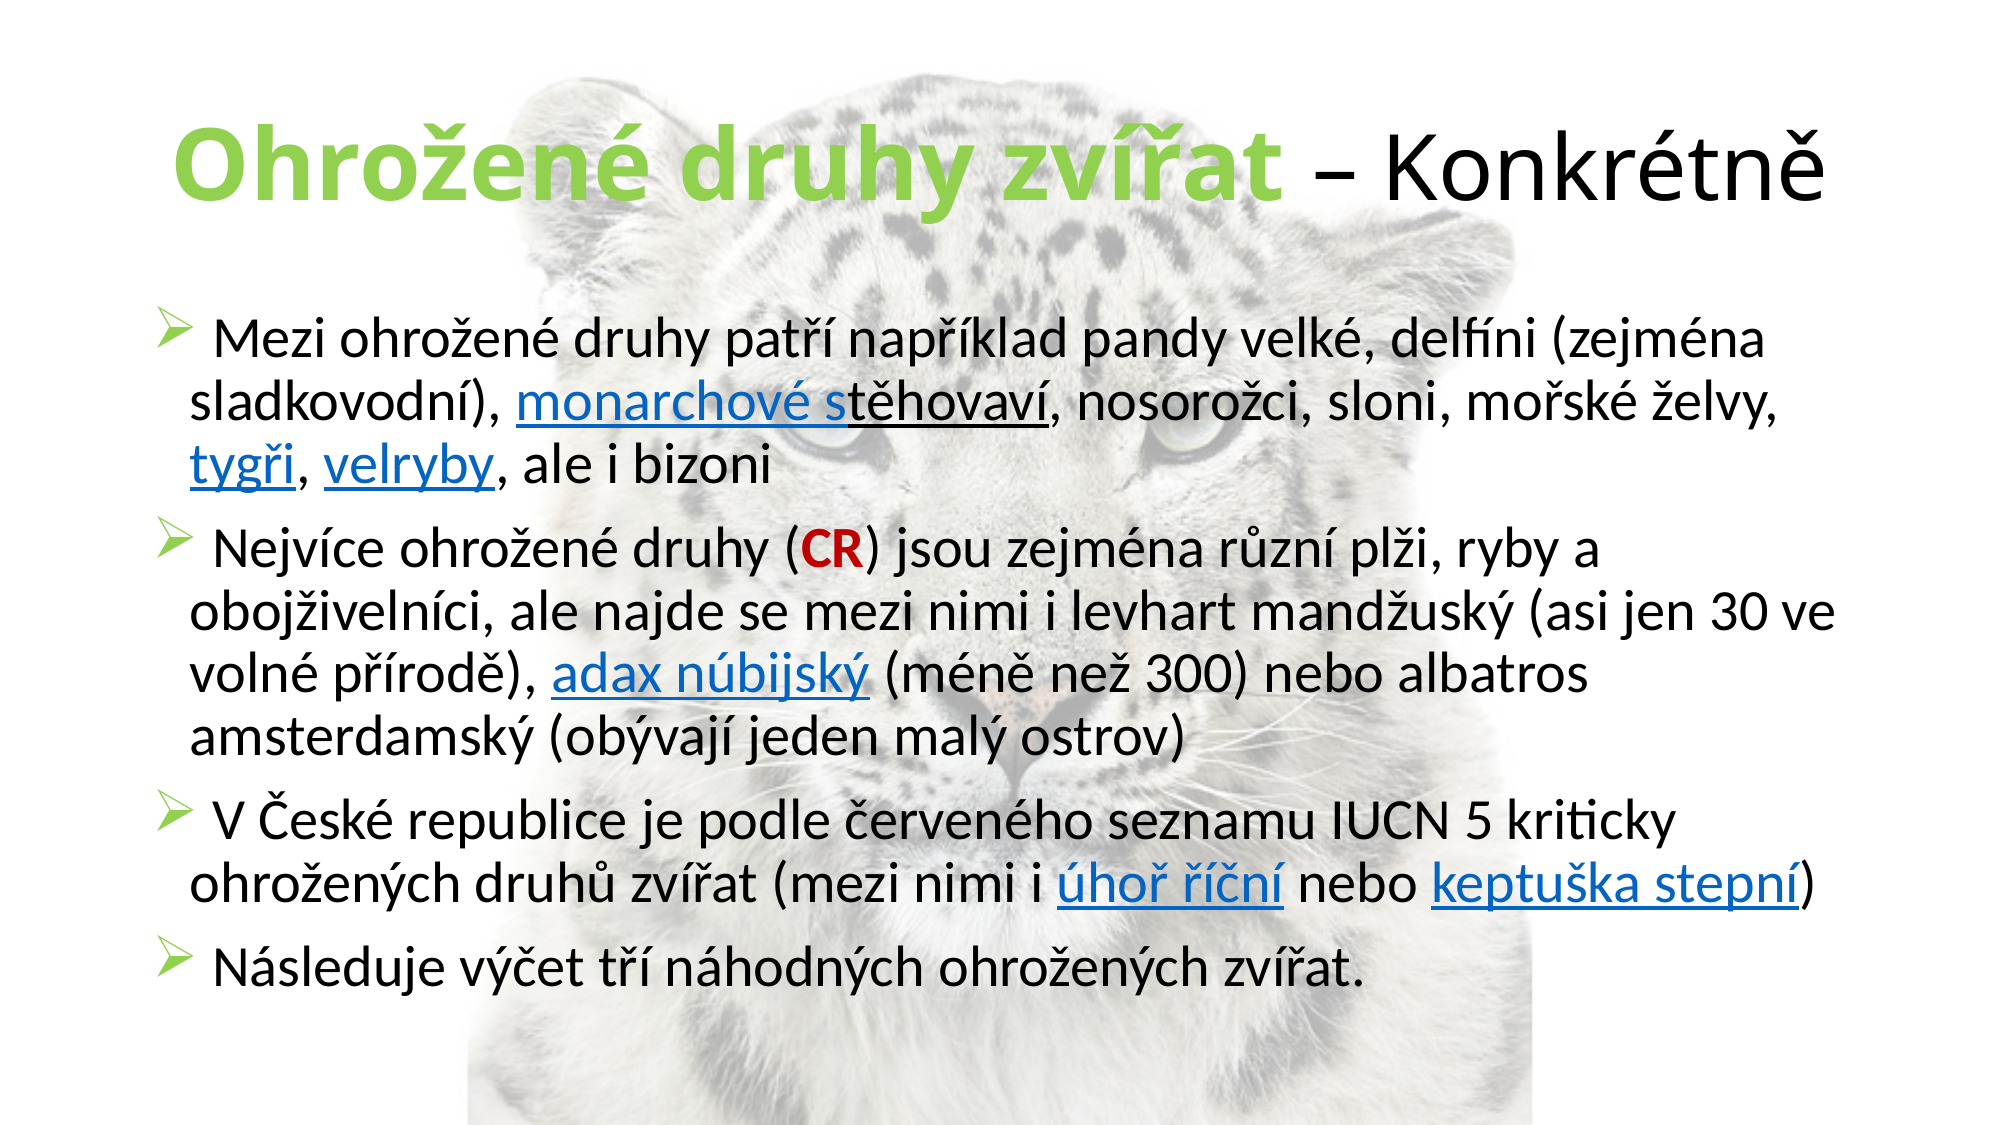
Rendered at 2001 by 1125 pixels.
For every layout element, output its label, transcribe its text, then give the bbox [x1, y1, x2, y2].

list Mezi ohrožené druhy patří například pandy velké, delfíni (zejména sladkovodní), monarchové stěhovaví, nosorožci, sloni, mořské želvy, tygři, velryby, ale i bizoni Nejvíce ohrožené druhy (CR) jsou zejména různí plži, ryby a obojživelníci, ale najde se mezi nimi i levhart mandžuský (asi jen 30 ve volné přírodě), adax núbijský (méně než 300) nebo albatros amsterdamský (obývají jeden malý ostrov) V České republice je podle červeného seznamu IUCN 5 kriticky ohrožených druhů zvířat (mezi nimi i úhoř říční nebo keptuška stepní) Následuje výčet tří náhodných ohrožených zvířat. [137, 299, 1863, 1014]
title Ohrožené druhy zvířat – Konkrétně [137, 59, 1863, 278]
